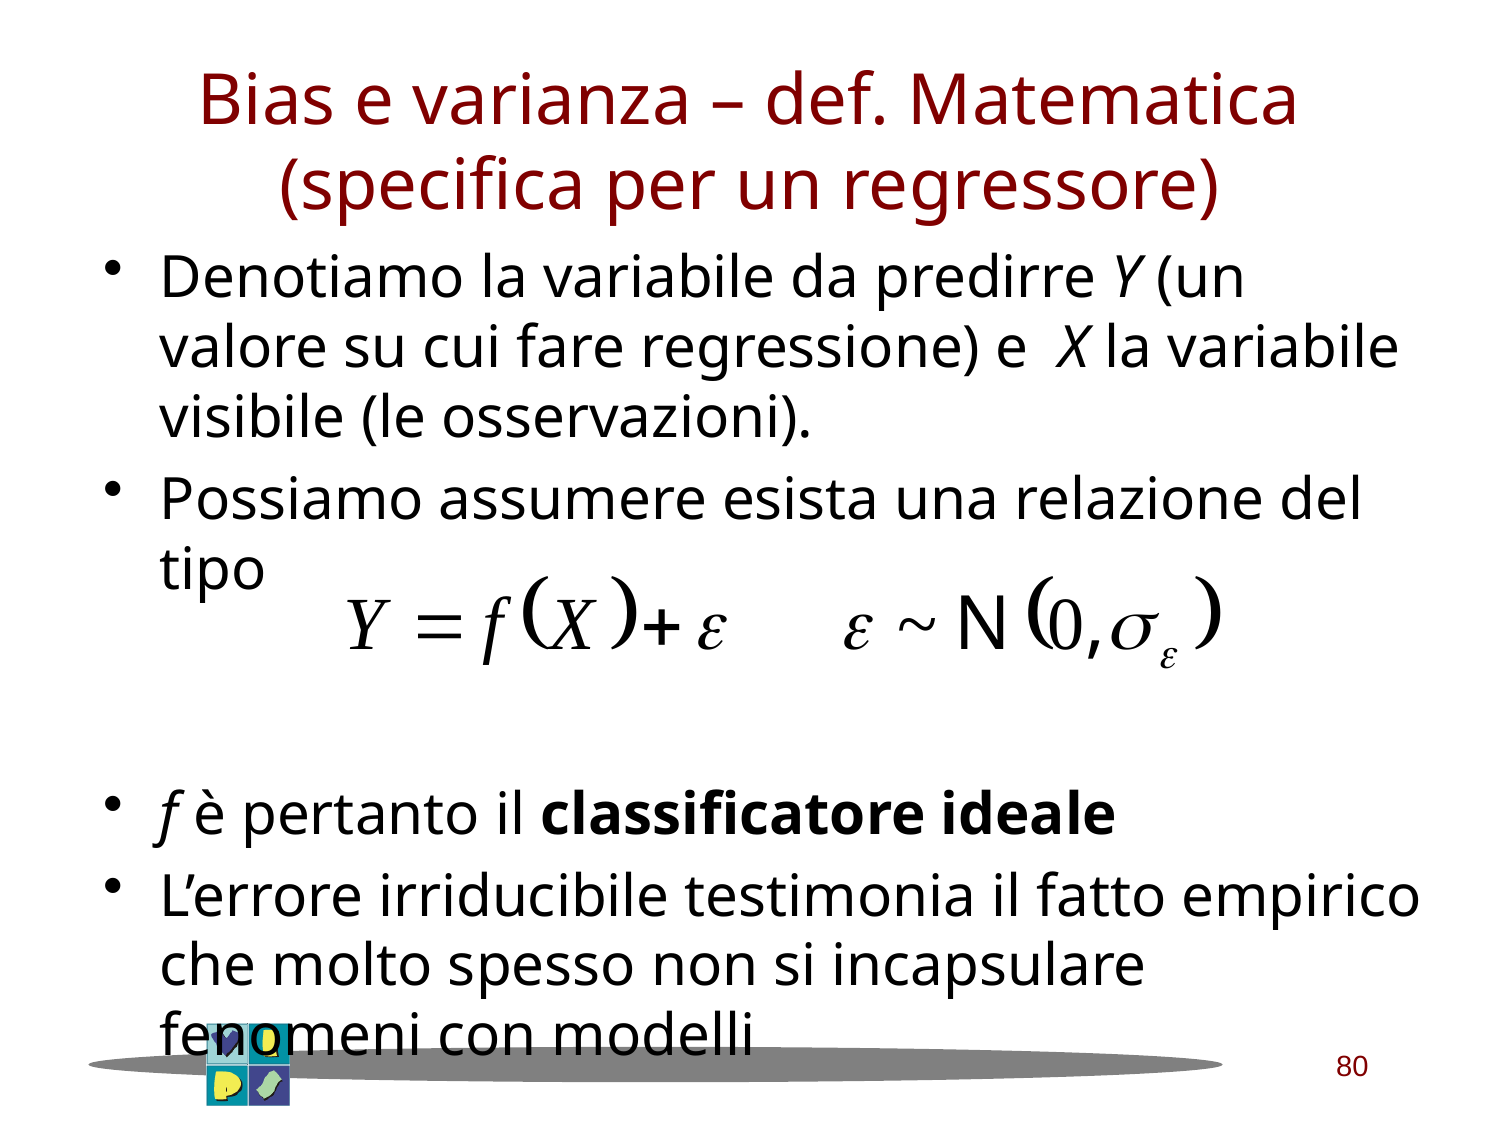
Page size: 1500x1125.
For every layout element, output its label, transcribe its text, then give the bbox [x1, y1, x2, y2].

picture [206, 1023, 290, 1106]
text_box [336, 574, 1223, 688]
slide_number 80 [1033, 1039, 1384, 1118]
title Bias e varianza – def. Matematica (specifica per un regressore) [75, 45, 1425, 233]
list Denotiamo la variabile da predirre Y (un valore su cui fare regressione) e X la variabile visibile (le osservazioni). Possiamo assumere esista una relazione del tipo f è pertanto il classificatore ideale L’errore irriducibile testimonia il fatto empirico che molto spesso non si incapsulare fenomeni con modelli [88, 231, 1439, 975]
